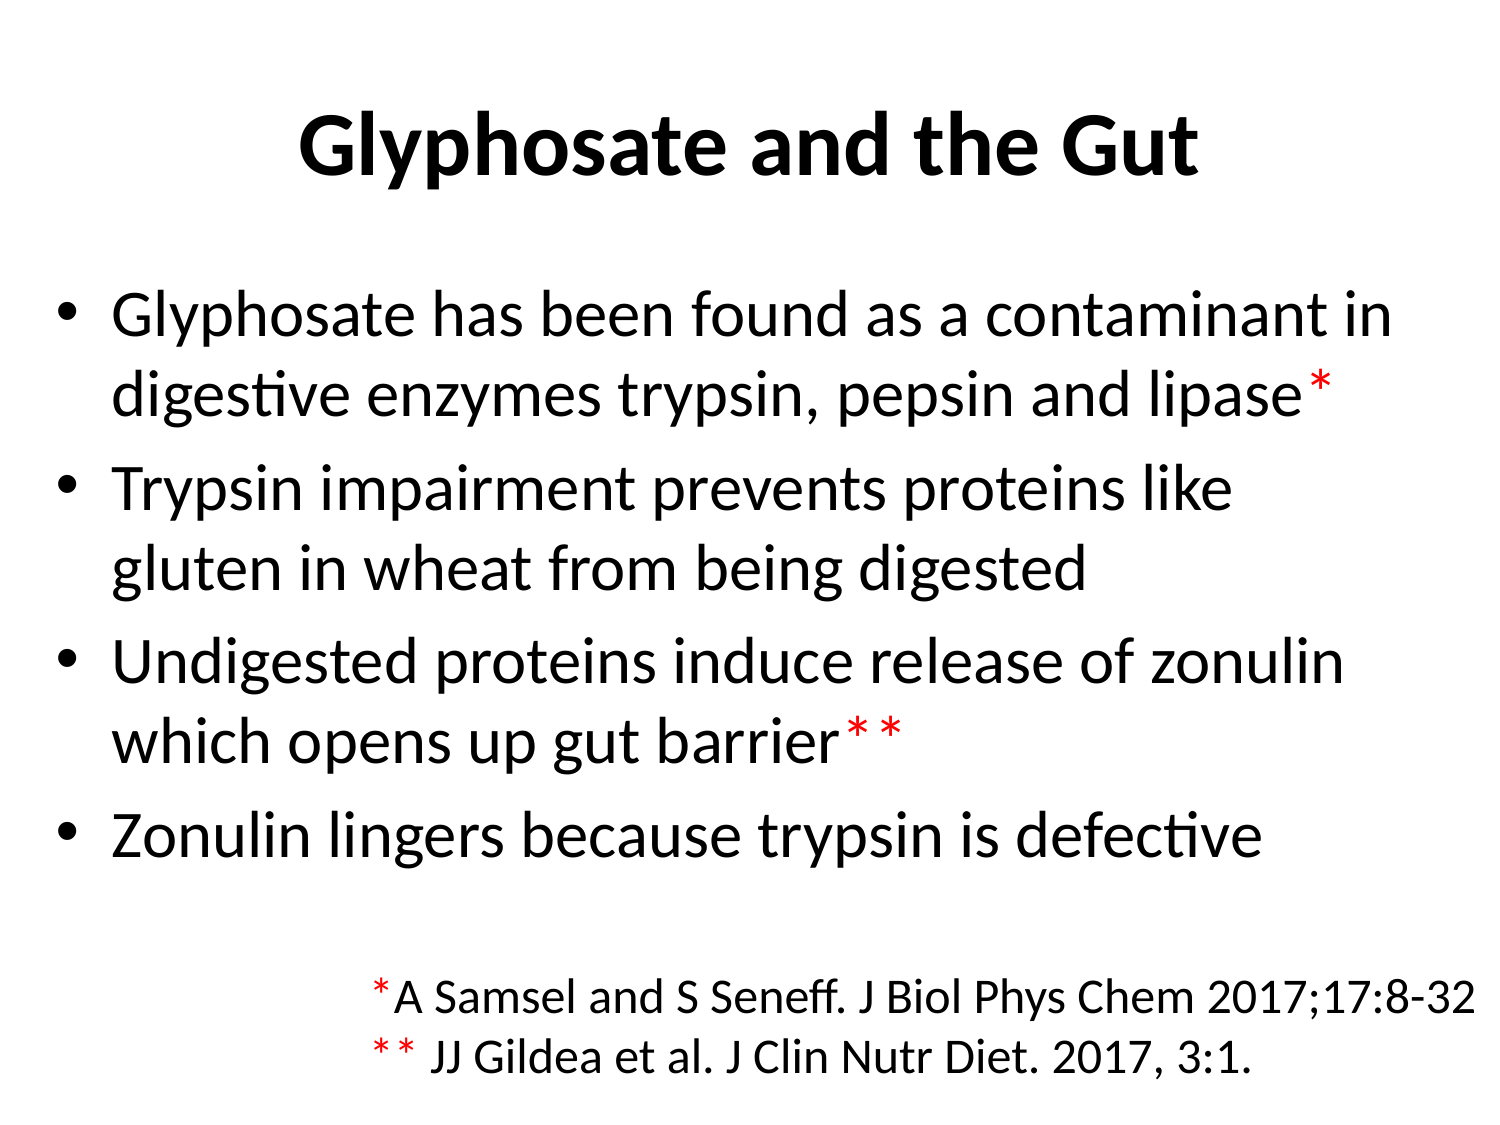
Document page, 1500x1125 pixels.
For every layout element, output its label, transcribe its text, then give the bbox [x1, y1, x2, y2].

list Glyphosate has been found as a contaminant in digestive enzymes trypsin, pepsin and lipase* Trypsin impairment prevents proteins like gluten in wheat from being digested Undigested proteins induce release of zonulin which opens up gut barrier** Zonulin lingers because trypsin is defective [40, 262, 1425, 1005]
title Glyphosate and the Gut [75, 45, 1425, 233]
text_box *A Samsel and S Seneff. J Biol Phys Chem 2017;17:8-32 ** JJ Gildea et al. J Clin Nutr Diet. 2017, 3:1. [354, 956, 1492, 1091]
